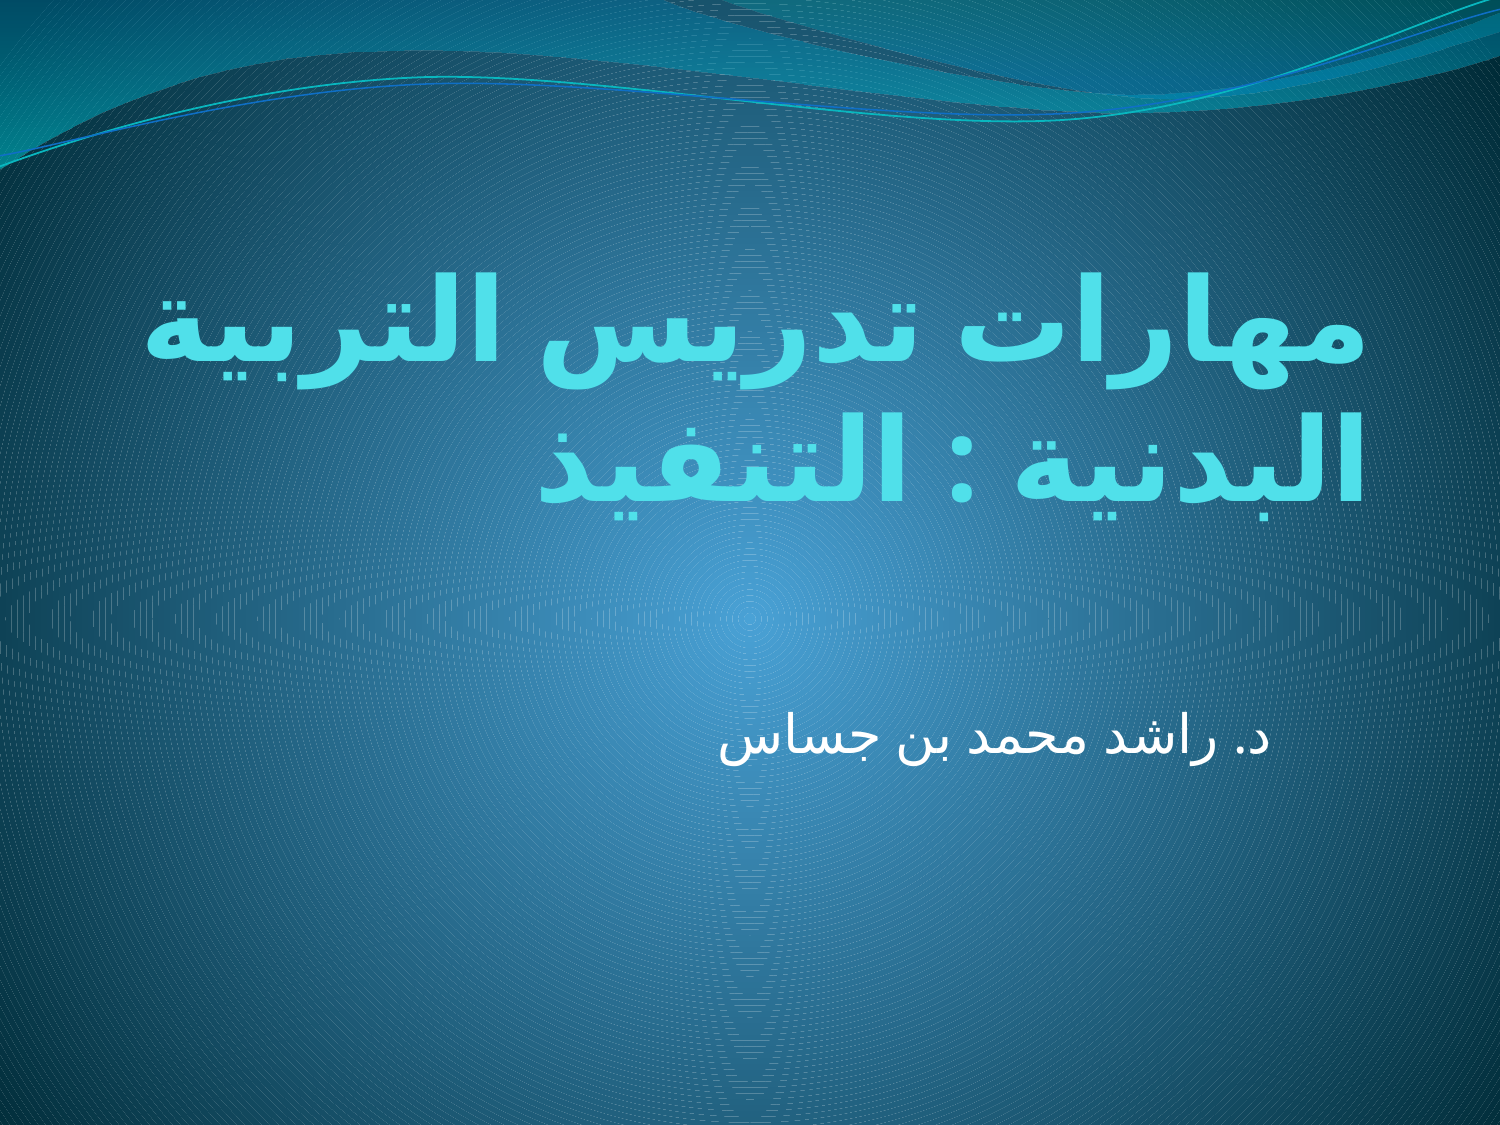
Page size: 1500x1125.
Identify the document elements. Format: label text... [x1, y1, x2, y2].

subtitle د. راشد محمد بن جساس [225, 692, 1275, 846]
title مهارات تدريس التربية البدنية : التنفيذ [87, 224, 1376, 525]
